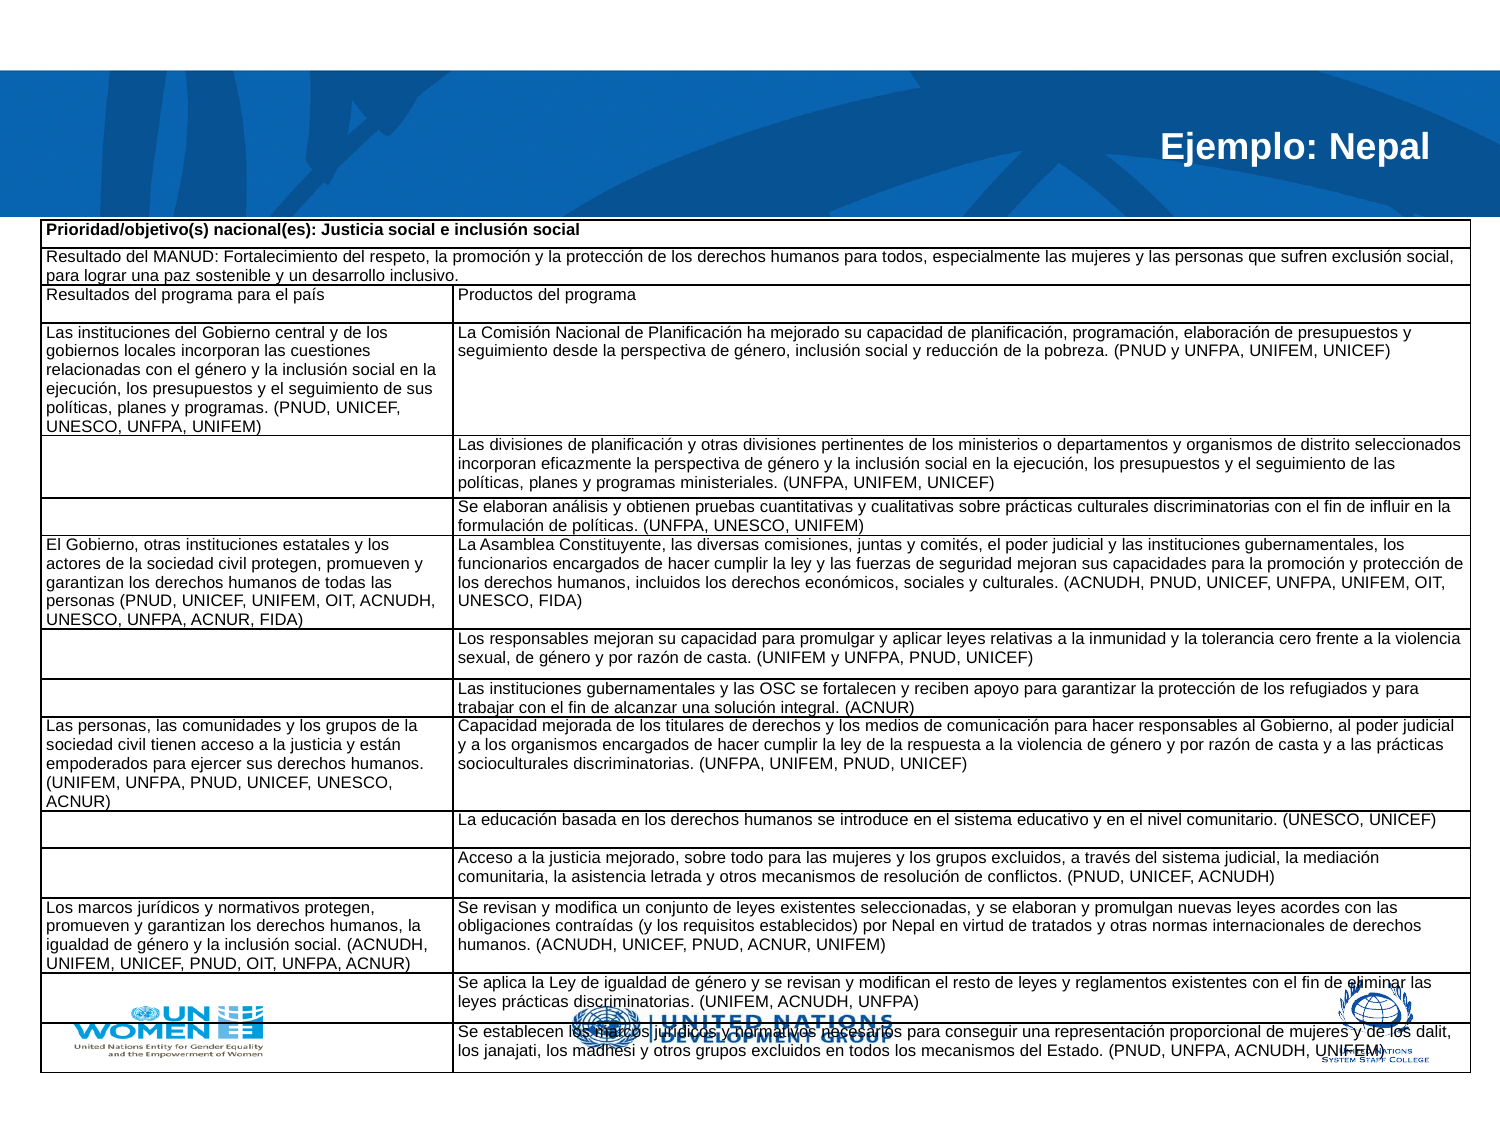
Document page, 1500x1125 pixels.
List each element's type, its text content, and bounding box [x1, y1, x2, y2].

table_cell La Comisión Nacional de Planificación ha mejorado su capacidad de planificación, programación, elaboración de presupuestos y seguimiento desde la perspectiva de género, inclusión social y reducción de la pobreza. (PNUD y UNFPA, UNIFEM, UNICEF) [454, 324, 1470, 435]
picture [0, 70, 1500, 217]
table_cell Resultado del MANUD: Fortalecimiento del respeto, la promoción y la protección de los derechos humanos para todos, especialmente las mujeres y las personas que sufren exclusión social, para lograr una paz sostenible y un desarrollo inclusivo. [42, 249, 1470, 284]
table_cell Resultados del programa para el país [42, 286, 452, 322]
table_cell Se elaboran análisis y obtienen pruebas cuantitativas y cualitativas sobre prácticas culturales discriminatorias con el fin de influir en la formulación de políticas. (UNFPA, UNESCO, UNIFEM) [454, 499, 1470, 535]
table_cell [42, 812, 452, 847]
table_cell La educación basada en los derechos humanos se introduce en el sistema educativo y en el nivel comunitario. (UNESCO, UNICEF) [454, 812, 1470, 847]
table_cell [42, 974, 452, 1022]
table_cell [42, 849, 452, 897]
table_cell Las instituciones del Gobierno central y de los gobiernos locales incorporan las cuestiones relacionadas con el género y la inclusión social en la ejecución, los presupuestos y el seguimiento de sus políticas, planes y programas. (PNUD, UNICEF, UNESCO, UNFPA, UNIFEM) [42, 324, 452, 435]
table_cell Se revisan y modifica un conjunto de leyes existentes seleccionadas, y se elaboran y promulgan nuevas leyes acordes con las obligaciones contraídas (y los requisitos establecidos) por Nepal en virtud de tratados y otras normas internacionales de derechos humanos. (ACNUDH, UNICEF, PNUD, ACNUR, UNIFEM) [454, 899, 1470, 972]
table_cell Se establecen los marcos jurídicos y normativos necesarios para conseguir una representación proporcional de mujeres y de los dalit, los janajati, los madhesi y otros grupos excluidos en todos los mecanismos del Estado. (PNUD, UNFPA, ACNUDH, UNIFEM) [454, 1024, 1470, 1072]
table_cell Las instituciones gubernamentales y las OSC se fortalecen y reciben apoyo para garantizar la protección de los refugiados y para trabajar con el fin de alcanzar una solución integral. (ACNUR) [454, 680, 1470, 716]
table_cell Las personas, las comunidades y los grupos de la sociedad civil tienen acceso a la justicia y están empoderados para ejercer sus derechos humanos. (UNIFEM, UNFPA, PNUD, UNICEF, UNESCO, ACNUR) [42, 718, 452, 810]
table_cell [42, 680, 452, 716]
table_cell [42, 630, 452, 678]
table_cell Productos del programa [454, 286, 1470, 322]
table_cell [42, 1024, 452, 1072]
table_cell Capacidad mejorada de los titulares de derechos y los medios de comunicación para hacer responsables al Gobierno, al poder judicial y a los organismos encargados de hacer cumplir la ley de la respuesta a la violencia de género y por razón de casta y a las prácticas socioculturales discriminatorias. (UNFPA, UNIFEM, PNUD, UNICEF) [454, 718, 1470, 810]
table_cell El Gobierno, otras instituciones estatales y los actores de la sociedad civil protegen, promueven y garantizan los derechos humanos de todas las personas (PNUD, UNICEF, UNIFEM, OIT, ACNUDH, UNESCO, UNFPA, ACNUR, FIDA) [42, 536, 452, 628]
table_cell [42, 436, 452, 497]
table_cell La Asamblea Constituyente, las diversas comisiones, juntas y comités, el poder judicial y las instituciones gubernamentales, los funcionarios encargados de hacer cumplir la ley y las fuerzas de seguridad mejoran sus capacidades para la promoción y protección de los derechos humanos, incluidos los derechos económicos, sociales y culturales. (ACNUDH, PNUD, UNICEF, UNFPA, UNIFEM, OIT, UNESCO, FIDA) [454, 536, 1470, 628]
table_cell Los responsables mejoran su capacidad para promulgar y aplicar leyes relativas a la inmunidad y la tolerancia cero frente a la violencia sexual, de género y por razón de casta. (UNIFEM y UNFPA, PNUD, UNICEF) [454, 630, 1470, 678]
table_cell Las divisiones de planificación y otras divisiones pertinentes de los ministerios o departamentos y organismos de distrito seleccionados incorporan eficazmente la perspectiva de género y la inclusión social en la ejecución, los presupuestos y el seguimiento de las políticas, planes y programas ministeriales. (UNFPA, UNIFEM, UNICEF) [454, 436, 1470, 497]
table_cell [42, 499, 452, 535]
table_header Prioridad/objetivo(s) nacional(es): Justicia social e inclusión social [42, 221, 1470, 247]
table_cell Los marcos jurídicos y normativos protegen, promueven y garantizan los derechos humanos, la igualdad de género y la inclusión social. (ACNUDH, UNIFEM, UNICEF, PNUD, OIT, UNFPA, ACNUR) [42, 899, 452, 972]
table_cell Se aplica la Ley de igualdad de género y se revisan y modifican el resto de leyes y reglamentos existentes con el fin de eliminar las leyes prácticas discriminatorias. (UNIFEM, ACNUDH, UNFPA) [454, 974, 1470, 1022]
table_cell Acceso a la justicia mejorado, sobre todo para las mujeres y los grupos excluidos, a través del sistema judicial, la mediación comunitaria, la asistencia letrada y otros mecanismos de resolución de conflictos. (PNUD, UNICEF, ACNUDH) [454, 849, 1470, 897]
title Ejemplo: Nepal [170, 94, 1447, 195]
